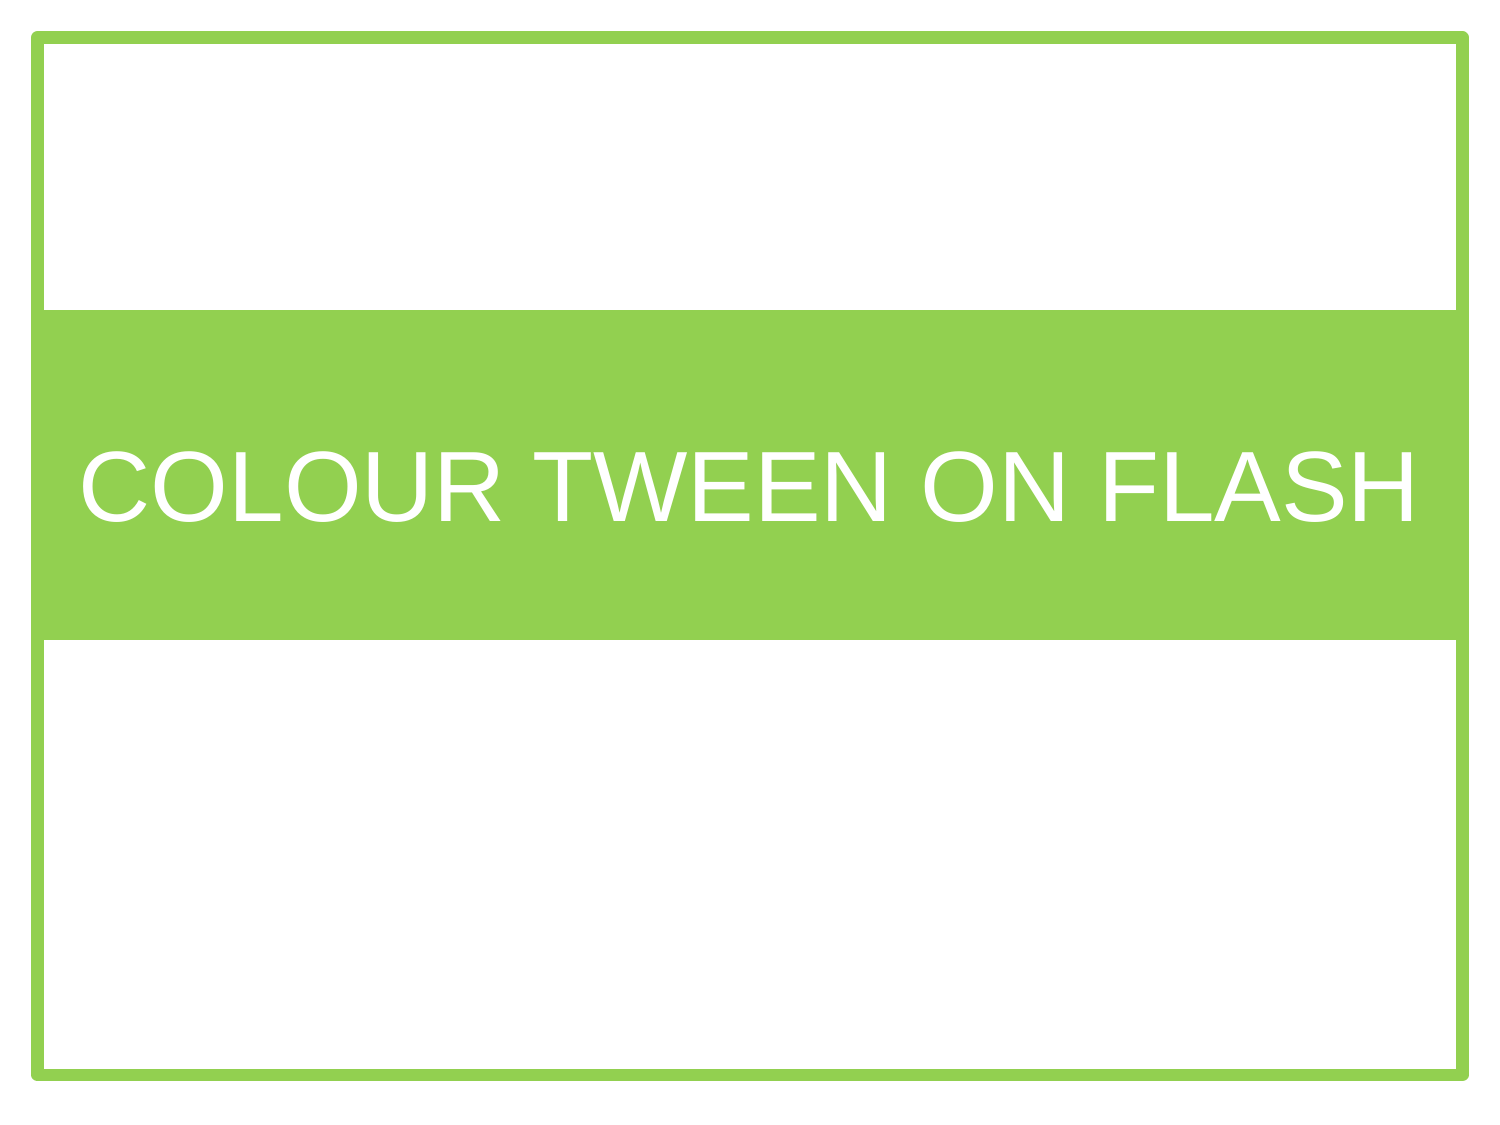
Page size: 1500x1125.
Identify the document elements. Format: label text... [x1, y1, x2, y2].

title COLOUR TWEEN ON FLASH [50, 349, 1450, 613]
